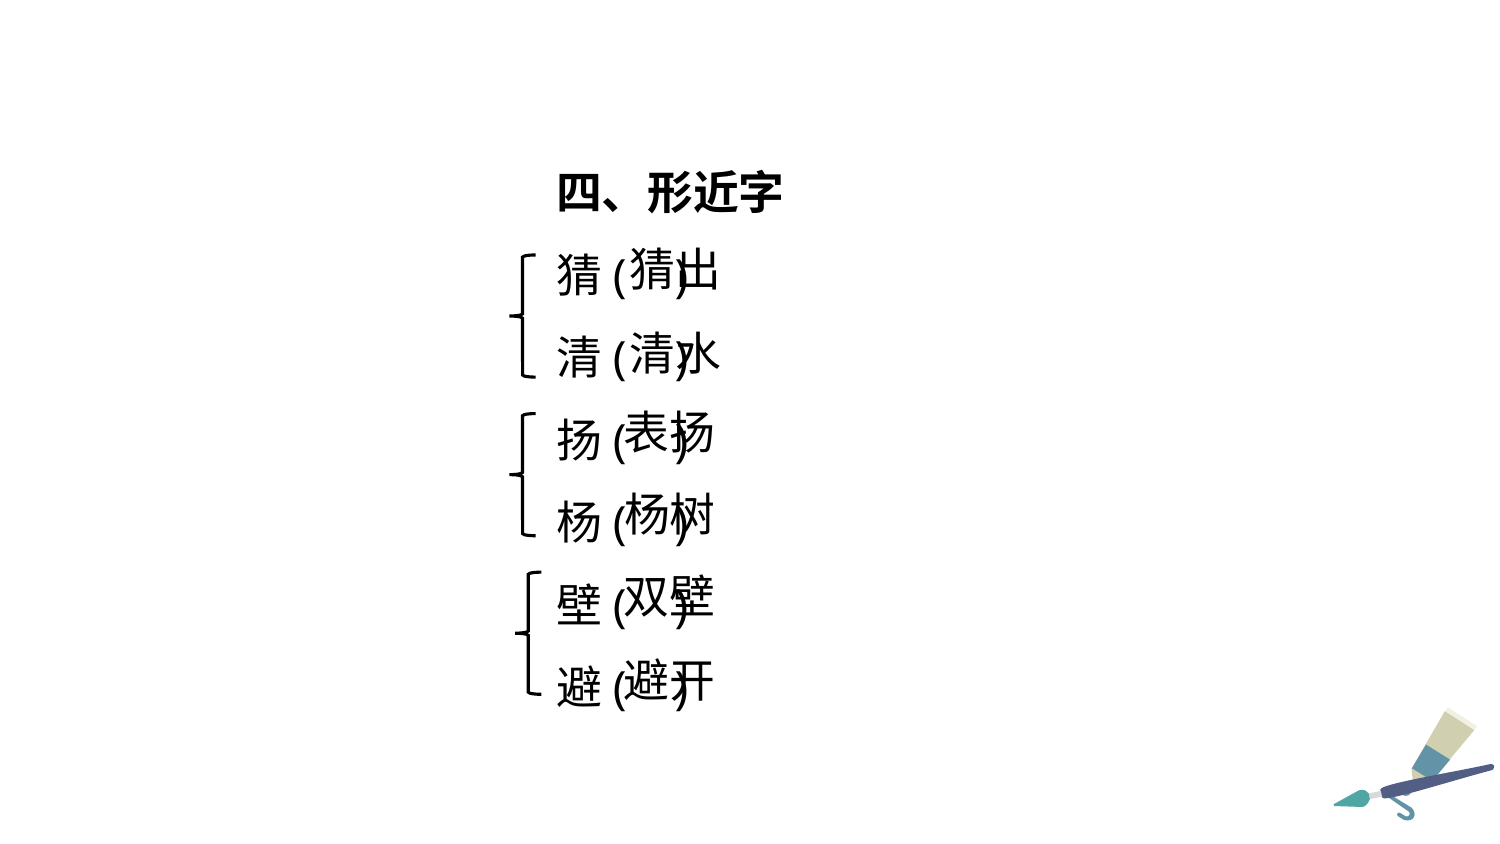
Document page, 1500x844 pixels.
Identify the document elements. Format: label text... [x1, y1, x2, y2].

text_box 双壁 [608, 560, 730, 631]
text_box 四、形近字 猜( ) 清( ) 扬( ) 杨( ) 壁( ) 避( ) [541, 129, 865, 721]
text_box 猜出 [614, 233, 737, 303]
text_box [515, 571, 542, 695]
text_box [509, 413, 536, 537]
text_box 表扬 [608, 396, 730, 466]
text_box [1358, 708, 1481, 844]
text_box [509, 254, 536, 378]
text_box 清水 [614, 317, 737, 388]
text_box 杨树 [609, 477, 731, 548]
text_box 避开 [608, 643, 730, 714]
